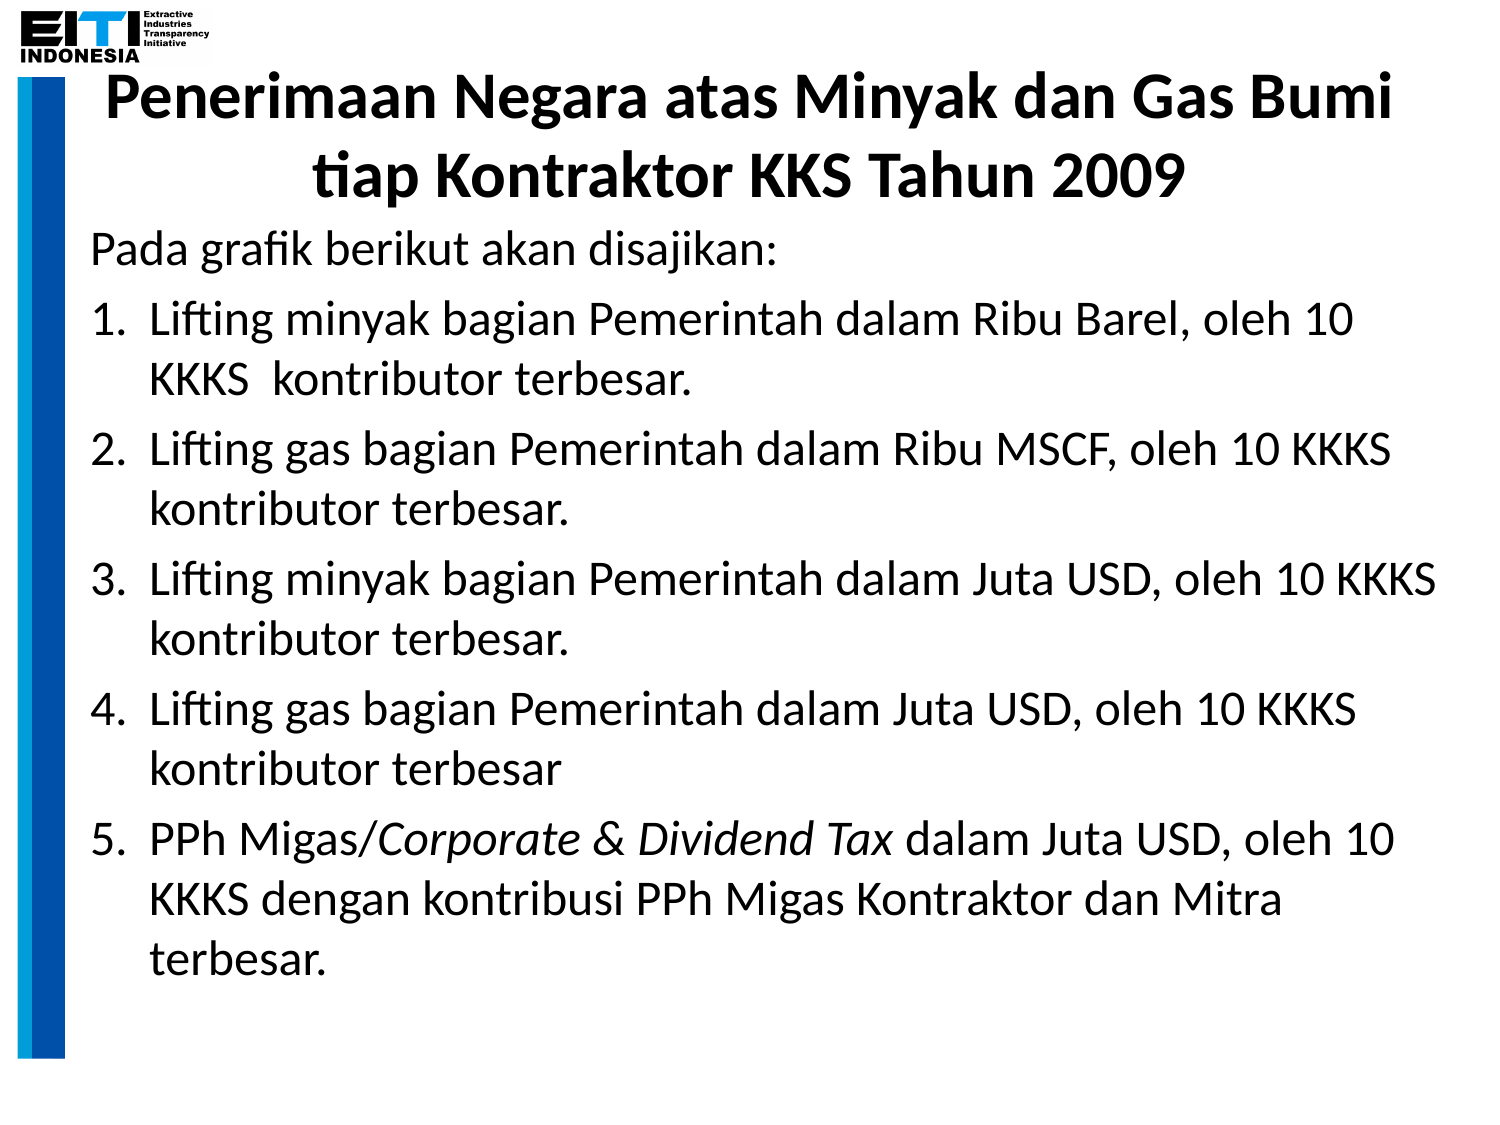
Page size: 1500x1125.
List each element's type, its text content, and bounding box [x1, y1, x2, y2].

picture [17, 7, 213, 67]
list Pada grafik berikut akan disajikan: Lifting minyak bagian Pemerintah dalam Ribu Barel, oleh 10 KKKS kontributor terbesar. Lifting gas bagian Pemerintah dalam Ribu MSCF, oleh 10 KKKS kontributor terbesar. Lifting minyak bagian Pemerintah dalam Juta USD, oleh 10 KKKS kontributor terbesar. Lifting gas bagian Pemerintah dalam Juta USD, oleh 10 KKKS kontributor terbesar PPh Migas/Corporate & Dividend Tax dalam Juta USD, oleh 10 KKKS dengan kontribusi PPh Migas Kontraktor dan Mitra terbesar. [75, 208, 1471, 1047]
title Penerimaan Negara atas Minyak dan Gas Bumi tiap Kontraktor KKS Tahun 2009 [75, 78, 1425, 185]
